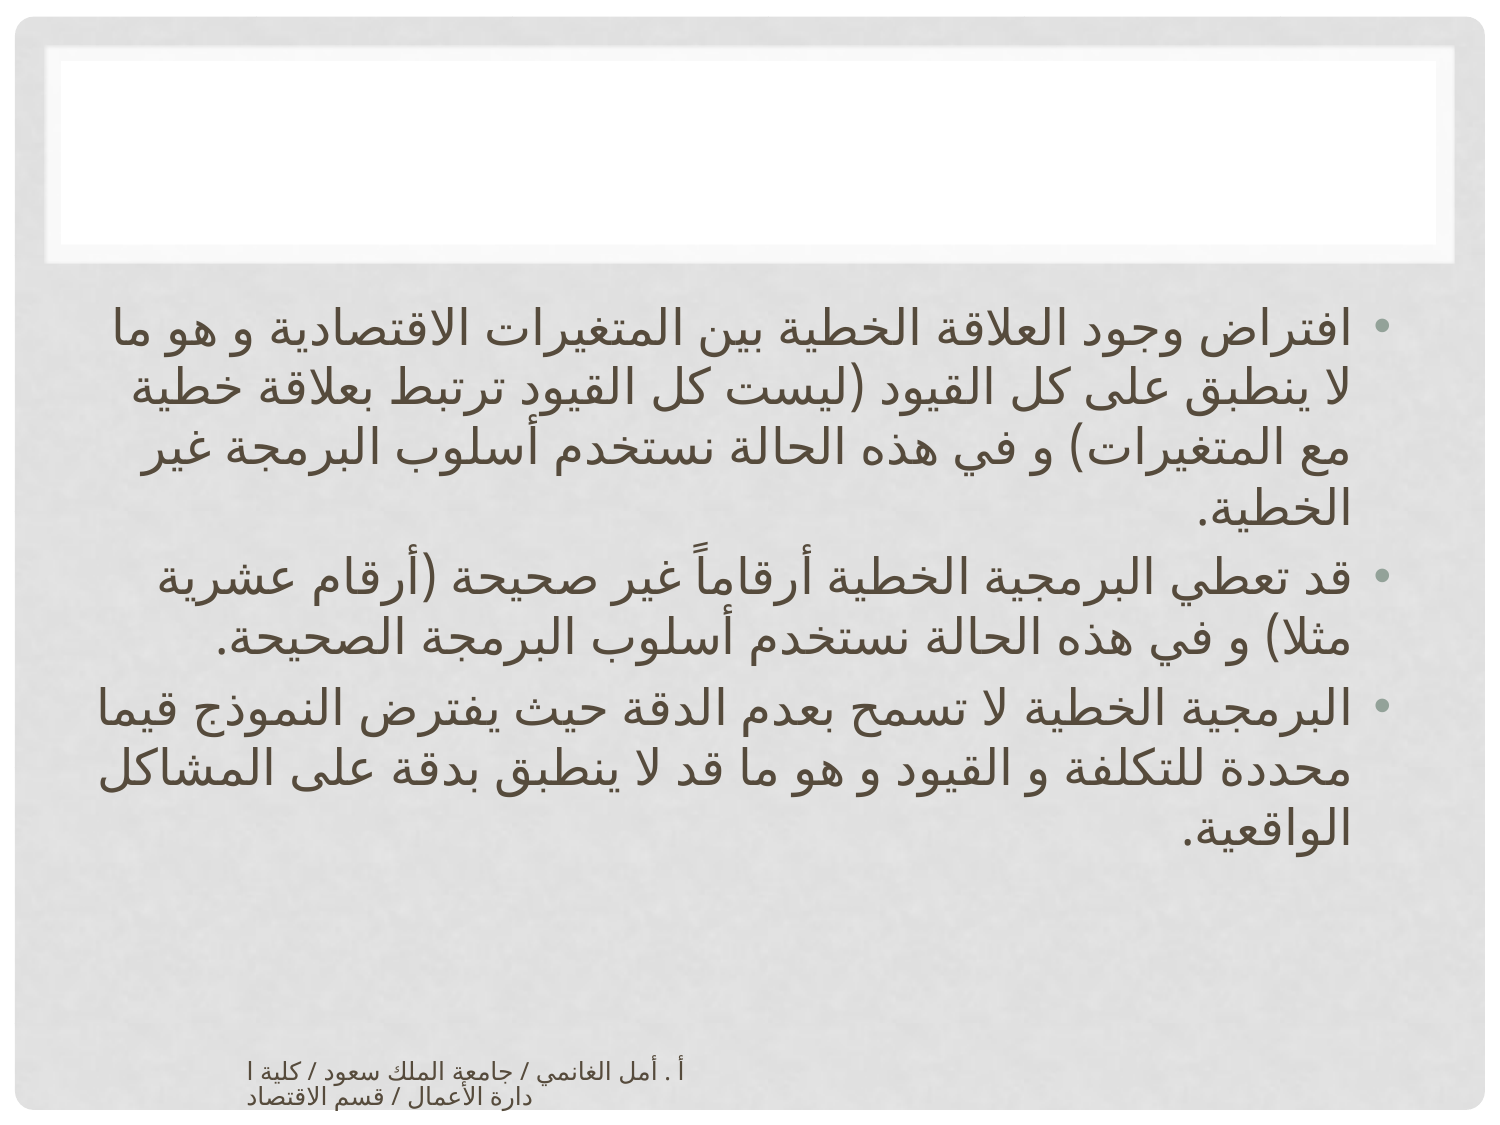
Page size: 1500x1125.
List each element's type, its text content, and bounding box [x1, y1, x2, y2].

list افتراض وجود العلاقة الخطية بين المتغيرات الاقتصادية و هو ما لا ينطبق على كل القيود (ليست كل القيود ترتبط بعلاقة خطية مع المتغيرات) و في هذه الحالة نستخدم أسلوب البرمجة غير الخطية. قد تعطي البرمجية الخطية أرقاماً غير صحيحة (أرقام عشرية مثلا) و في هذه الحالة نستخدم أسلوب البرمجة الصحيحة. البرمجية الخطية لا تسمح بعدم الدقة حيث يفترض النموذج قيما محددة للتكلفة و القيود و هو ما قد لا ينطبق بدقة على المشاكل الواقعية. [75, 287, 1425, 1005]
footer أ . أمل الغانمي / جامعة الملك سعود / كلية ادارة الأعمال / قسم الاقتصاد [512, 1042, 988, 1103]
